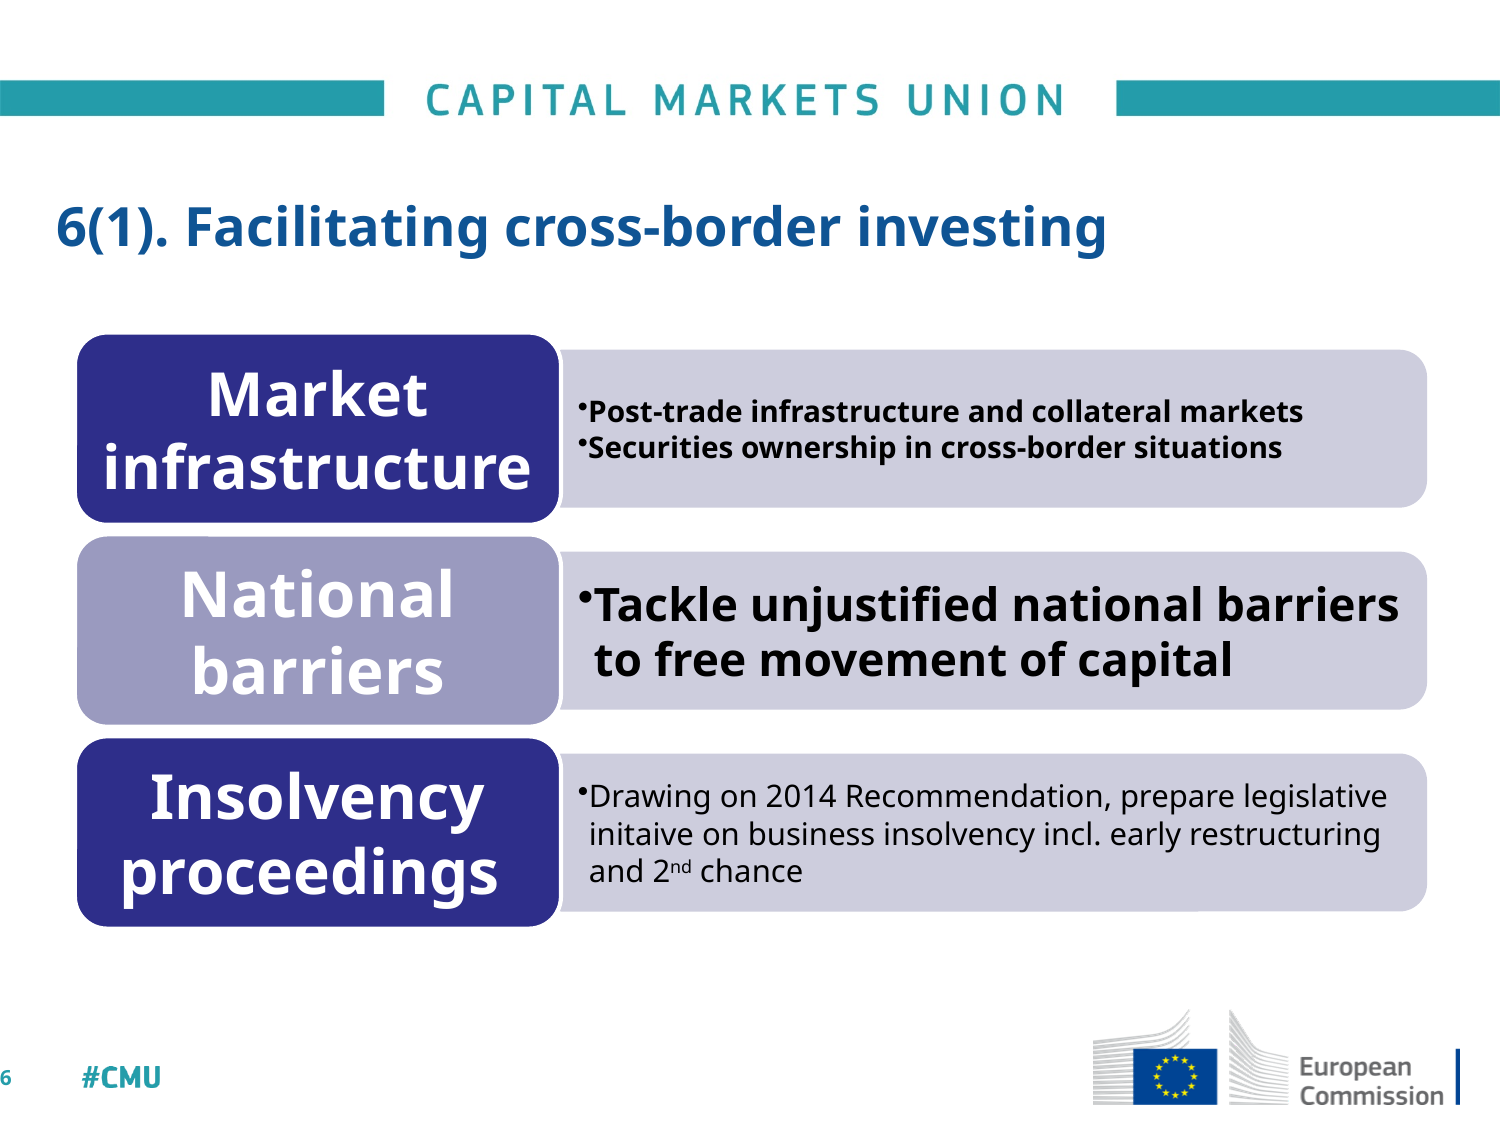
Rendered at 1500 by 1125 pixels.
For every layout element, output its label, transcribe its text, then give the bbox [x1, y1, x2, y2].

picture [81, 1066, 160, 1088]
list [74, 332, 1426, 929]
picture [0, 30, 1500, 159]
text_box 6(1). Facilitating cross-border investing [41, 184, 1436, 279]
picture [1092, 1008, 1461, 1106]
